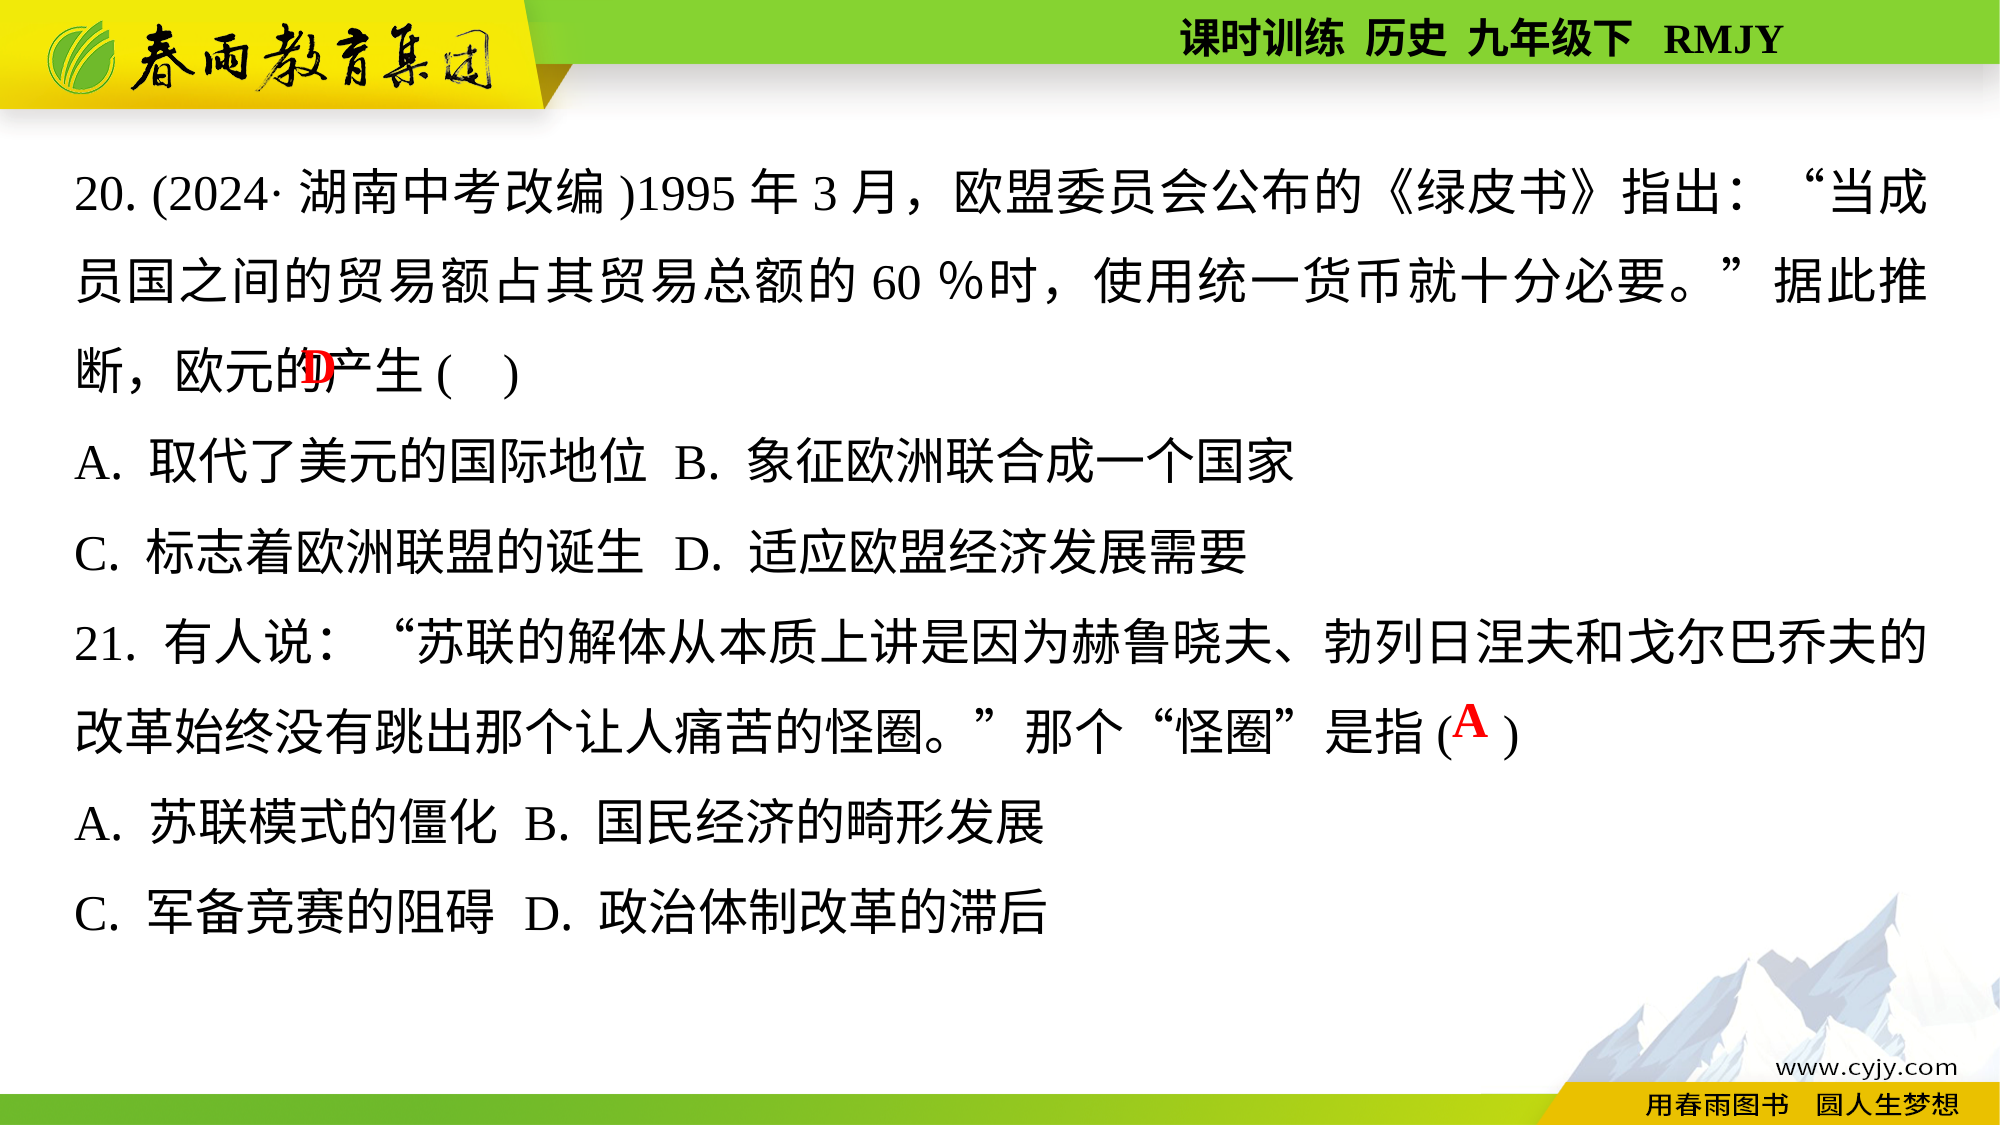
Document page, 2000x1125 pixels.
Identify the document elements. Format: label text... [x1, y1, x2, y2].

text_box A [1437, 680, 1504, 756]
text_box D [285, 326, 352, 401]
list 20. (2024·湖南中考改编)1995年3月，欧盟委员会公布的《绿皮书》指出：“当成员国之间的贸易额占其贸易总额的60％时，使用统一货币就十分必要。”据此推断，欧元的产生( ) A. 取代了美元的国际地位 B. 象征欧洲联合成一个国家 C. 标志着欧洲联盟的诞生 D. 适应欧盟经济发展需要 21. 有人说：“苏联的解体从本质上讲是因为赫鲁晓夫、勃列日涅夫和戈尔巴乔夫的改革始终没有跳出那个让人痛苦的怪圈。”那个“怪圈”是指( ) A. 苏联模式的僵化 B. 国民经济的畸形发展 C. 军备竞赛的阻碍 D. 政治体制改革的滞后 [59, 122, 1944, 956]
picture [0, 0, 2000, 1125]
